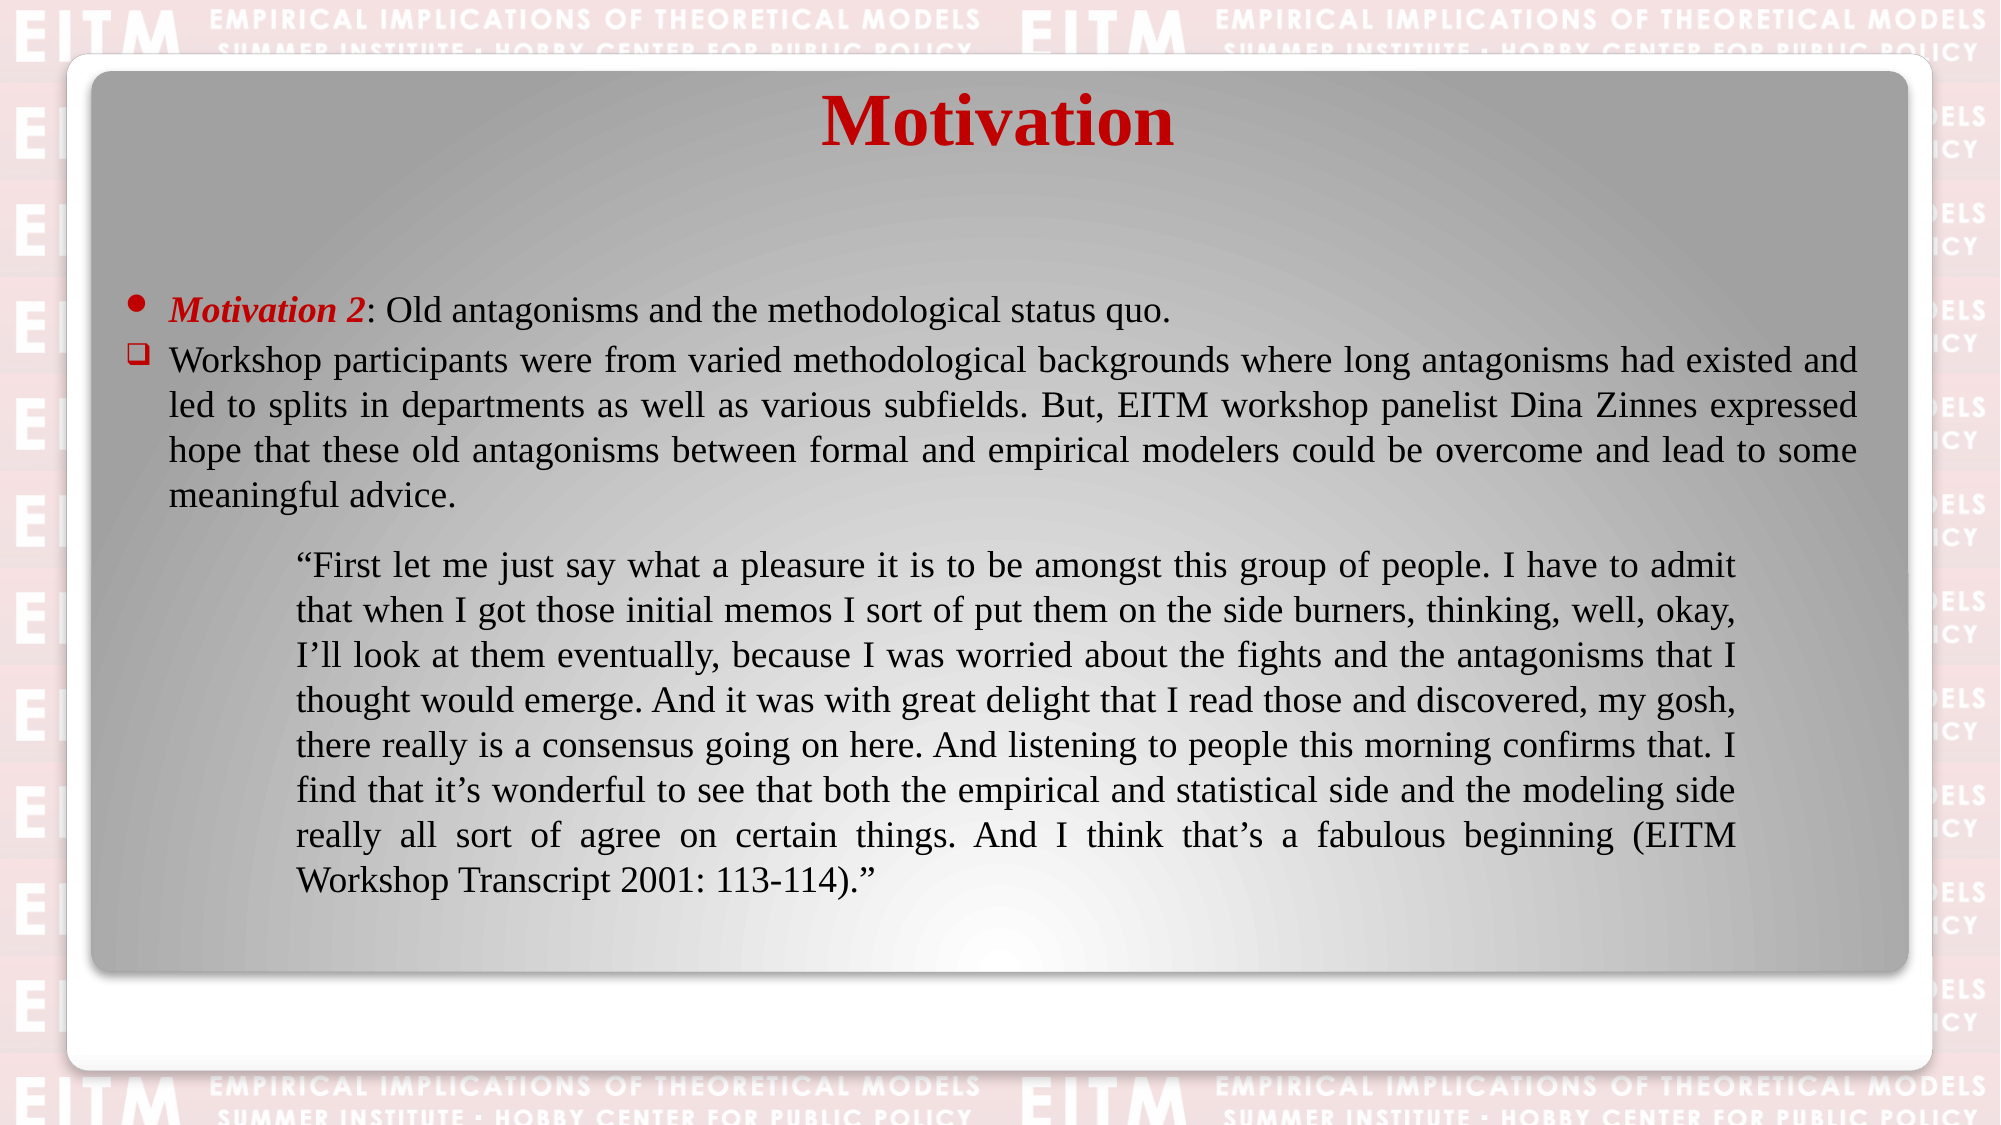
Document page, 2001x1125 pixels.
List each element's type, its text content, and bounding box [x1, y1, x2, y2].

list Motivation 2: Old antagonisms and the methodological status quo. Workshop participants were from varied methodological backgrounds where long antagonisms had existed and led to splits in departments as well as various subfields. But, EITM workshop panelist Dina Zinnes expressed hope that these old antagonisms between formal and empirical modelers could be overcome and lead to some meaningful advice. [95, 270, 1876, 990]
text_box “First let me just say what a pleasure it is to be amongst this group of people. I have to admit that when I got those initial memos I sort of put them on the side burners, thinking, well, okay, I’ll look at them eventually, because I was worried about the fights and the antagonisms that I thought would emerge. And it was with great delight that I read those and discovered, my gosh, there really is a consensus going on here. And listening to people this morning confirms that. I find that it’s wonderful to see that both the empirical and statistical side and the modeling side really all sort of agree on certain things. And I think that’s a fabulous beginning (EITM Workshop Transcript 2001: 113-114).” [281, 532, 1754, 955]
title Motivation [103, 0, 1894, 168]
